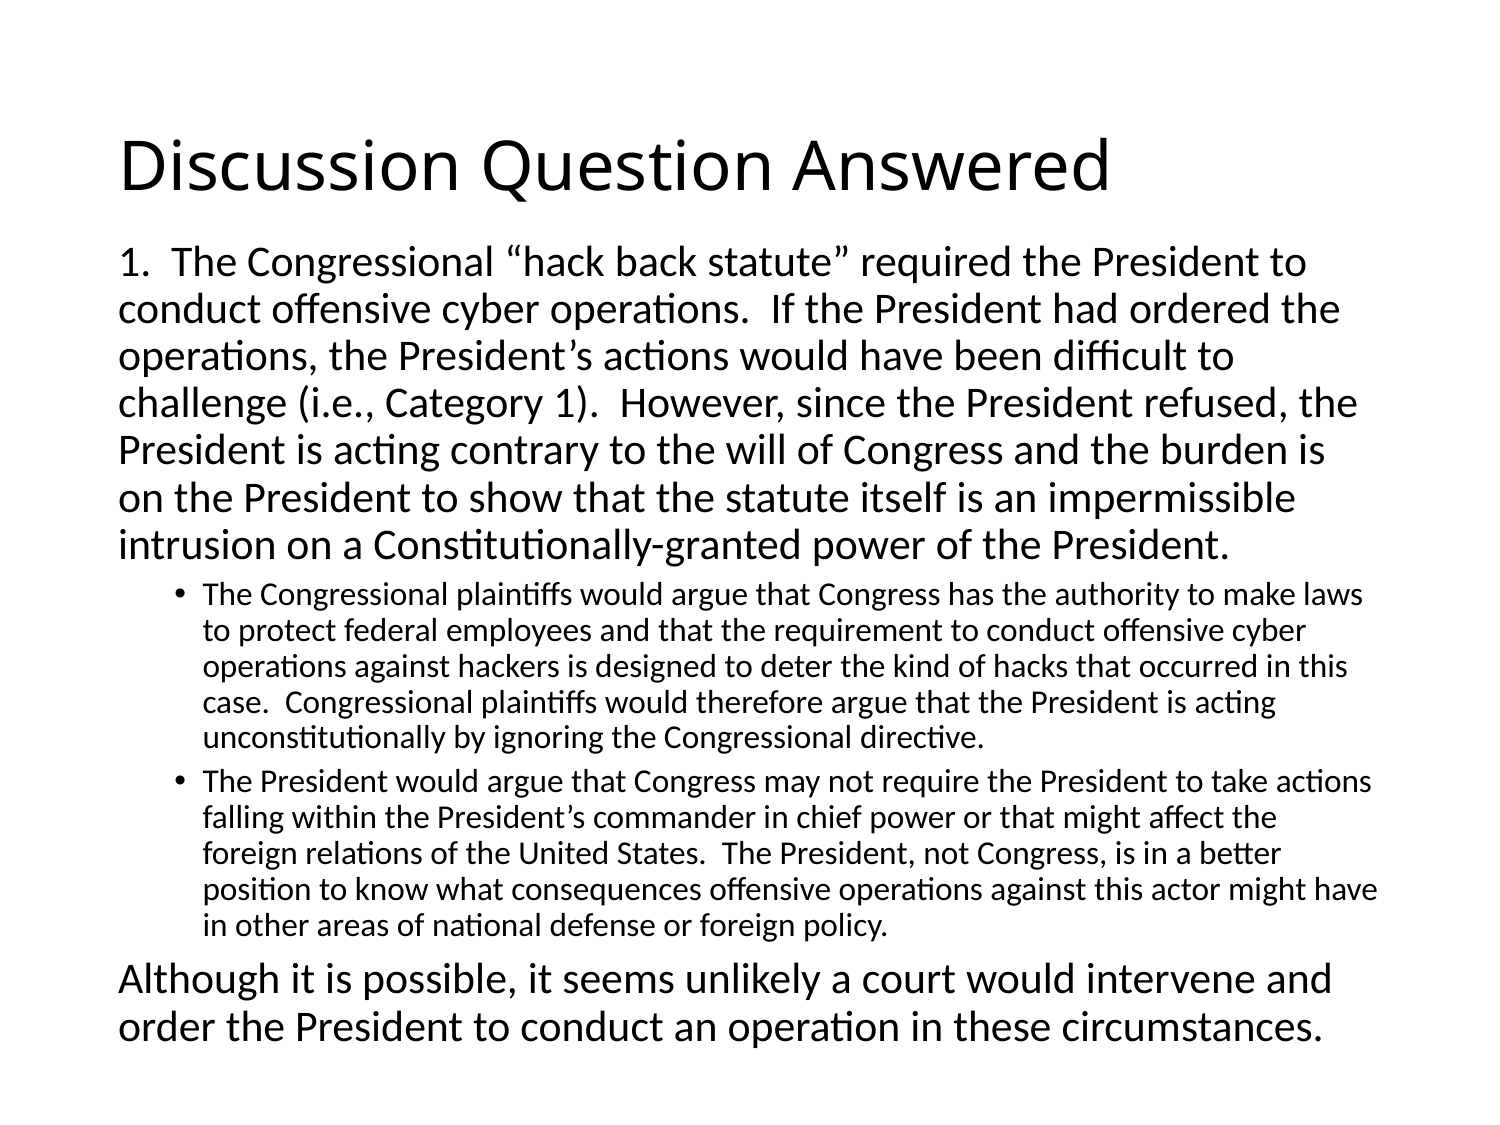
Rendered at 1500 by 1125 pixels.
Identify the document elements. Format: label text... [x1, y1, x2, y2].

list 1. The Congressional “hack back statute” required the President to conduct offensive cyber operations. If the President had ordered the operations, the President’s actions would have been difficult to challenge (i.e., Category 1). However, since the President refused, the President is acting contrary to the will of Congress and the burden is on the President to show that the statute itself is an impermissible intrusion on a Constitutionally-granted power of the President. The Congressional plaintiffs would argue that Congress has the authority to make laws to protect federal employees and that the requirement to conduct offensive cyber operations against hackers is designed to deter the kind of hacks that occurred in this case. Congressional plaintiffs would therefore argue that the President is acting unconstitutionally by ignoring the Congressional directive. The President would argue that Congress may not require the President to take actions falling within the President’s commander in chief power or that might affect the foreign relations of the United States. The President, not Congress, is in a better position to know what consequences offensive operations against this actor might have in other areas of national defense or foreign policy. Although it is possible, it seems unlikely a court would intervene and order the President to conduct an operation in these circumstances. [102, 230, 1398, 945]
title Discussion Question Answered [102, 59, 1398, 230]
